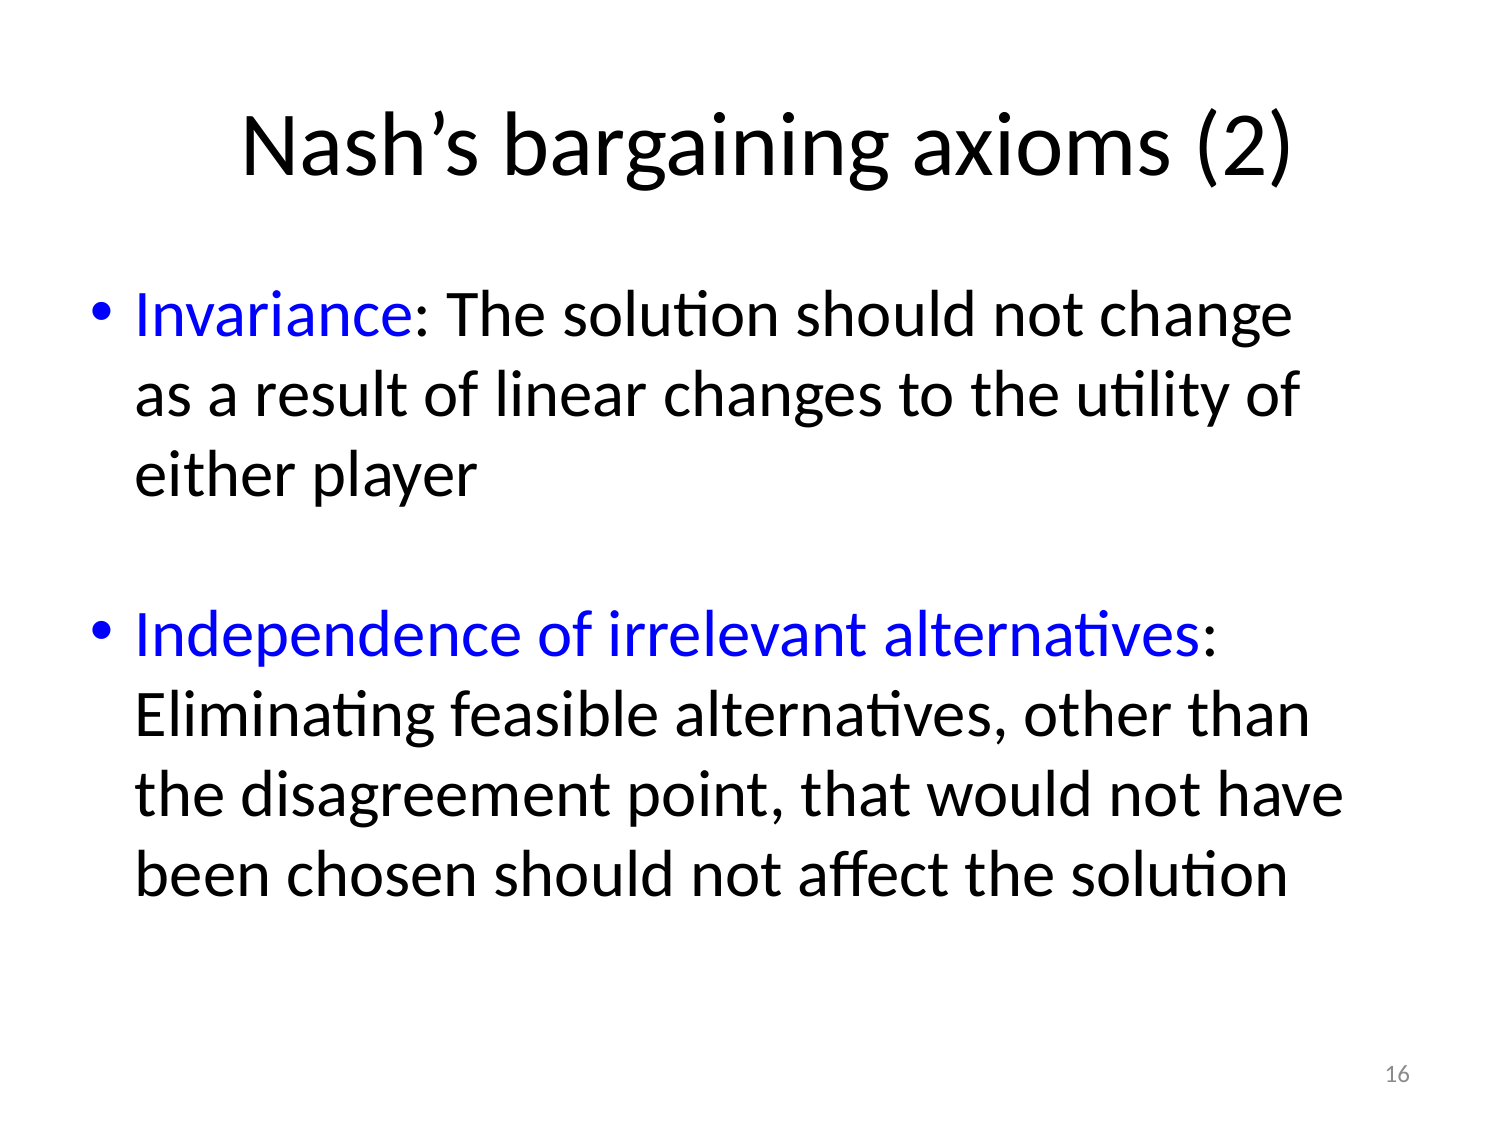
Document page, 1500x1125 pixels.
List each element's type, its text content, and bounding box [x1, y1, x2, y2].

slide_number 16 [1074, 1042, 1425, 1103]
text_box Invariance: The solution should not change as a result of linear changes to the utility of either player Independence of irrelevant alternatives: Eliminating feasible alternatives, other than the disagreement point, that would not have been chosen should not affect the solution [75, 262, 1425, 1005]
text_box Nash’s bargaining axioms (2) [143, 45, 1394, 233]
